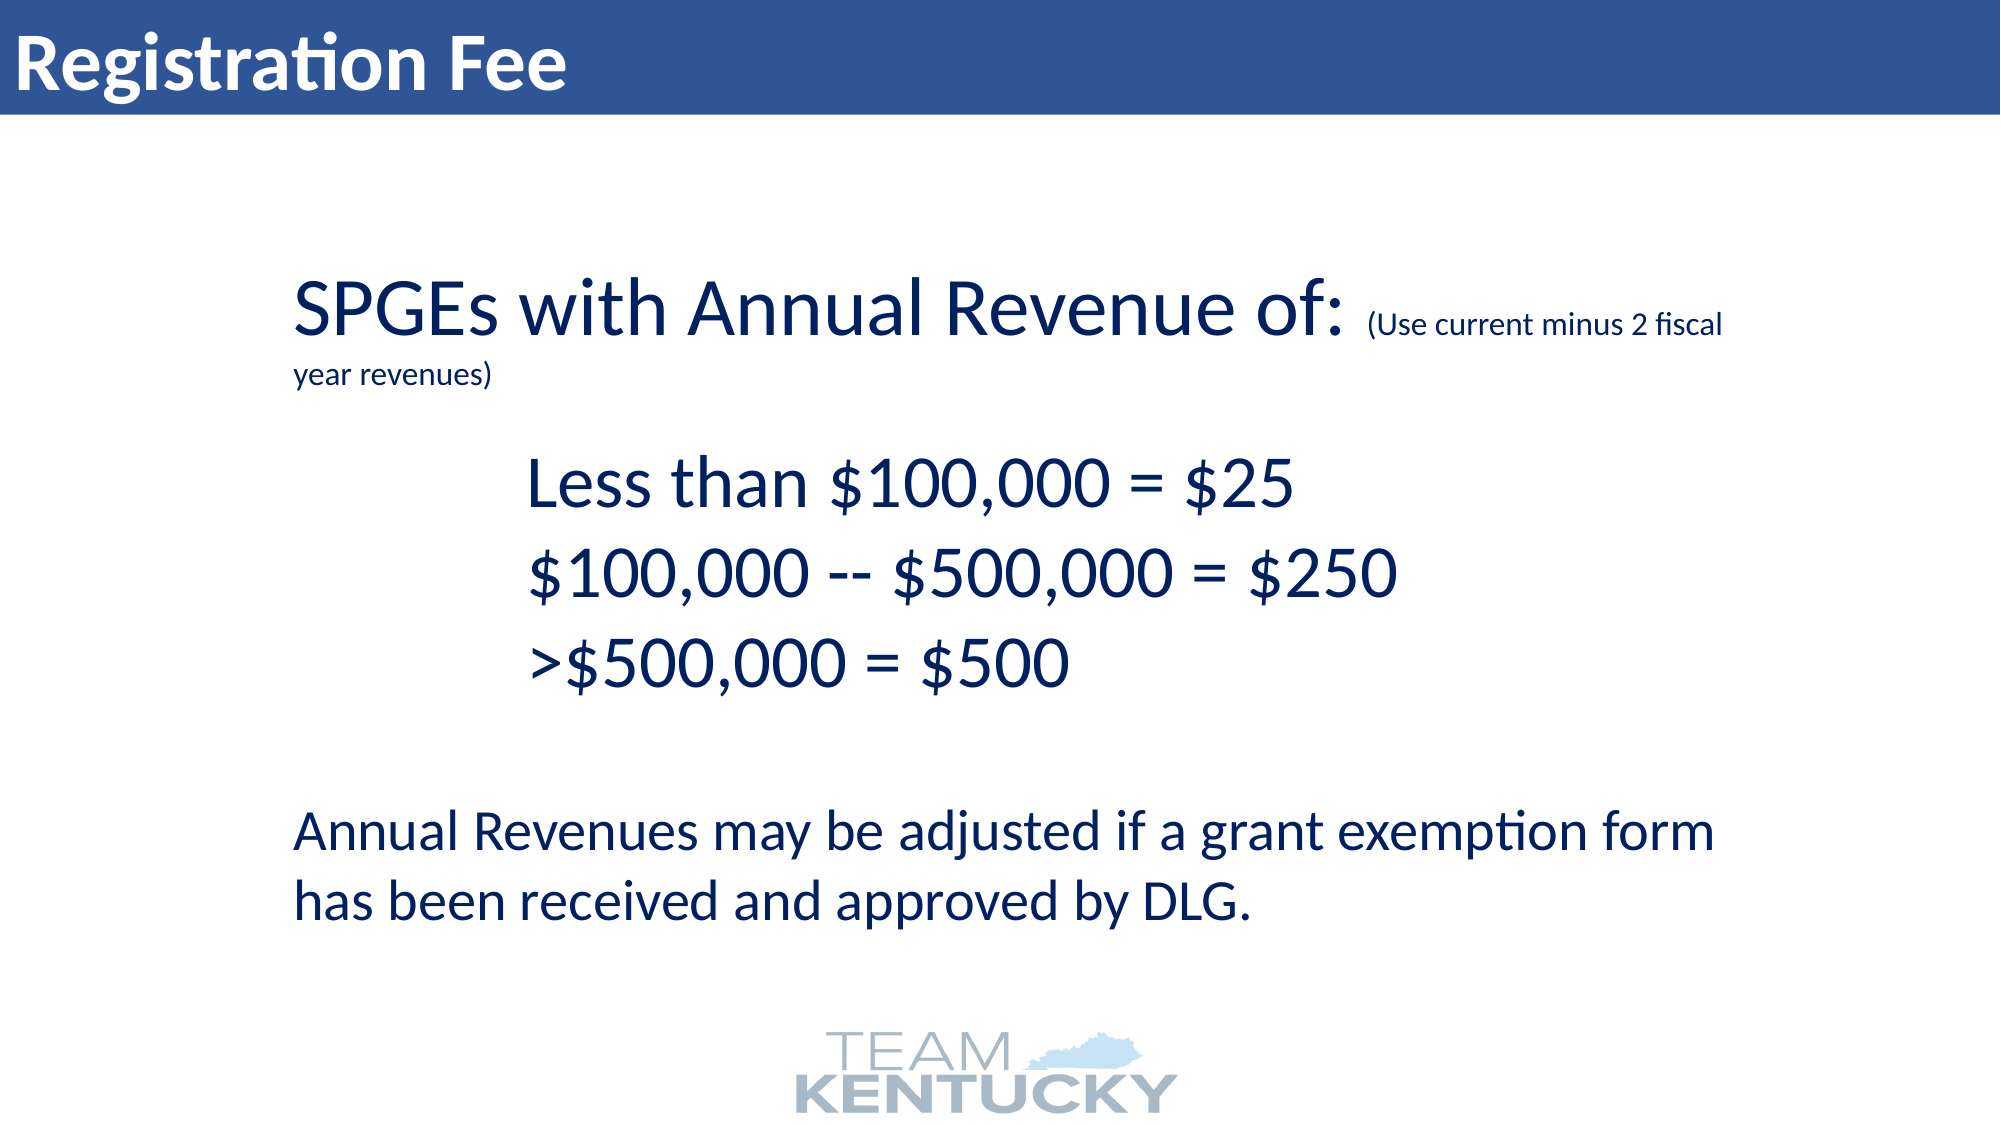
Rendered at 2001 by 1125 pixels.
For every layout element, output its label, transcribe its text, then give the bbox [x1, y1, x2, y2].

text_box Registration Fee [0, 0, 2000, 115]
picture [790, 1030, 1183, 1115]
text_box SPGEs with Annual Revenue of: (Use current minus 2 fiscal year revenues) Less than $100,000 = $25 $100,000 -- $500,000 = $250 >$500,000 = $500 Annual Revenues may be adjusted if a grant exemption form has been received and approved by DLG. [278, 244, 1751, 1030]
